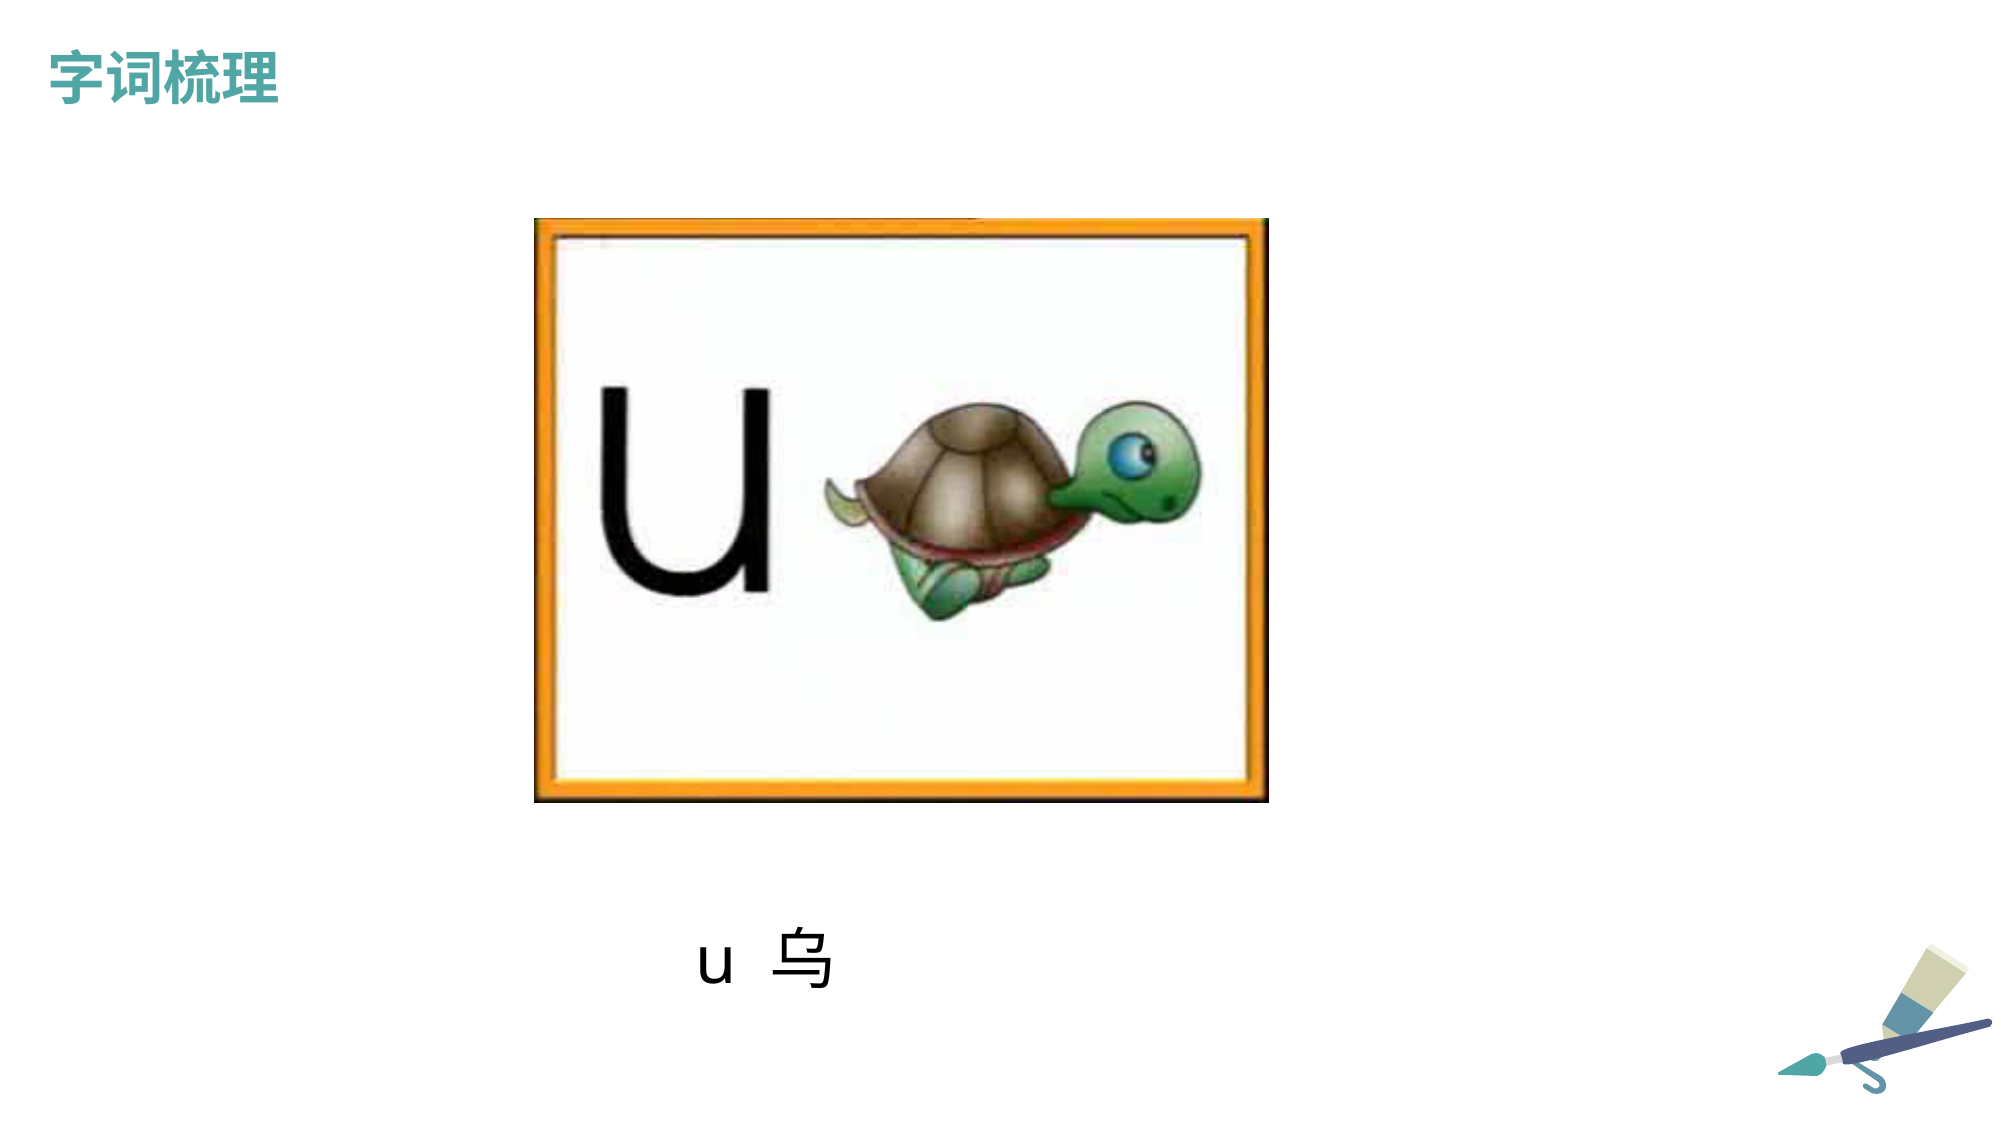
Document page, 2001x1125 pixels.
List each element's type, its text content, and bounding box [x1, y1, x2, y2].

text_box u 乌 [680, 909, 1156, 1005]
text_box 字词梳理 [32, 33, 295, 119]
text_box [1811, 945, 1974, 1125]
picture [534, 218, 1269, 803]
